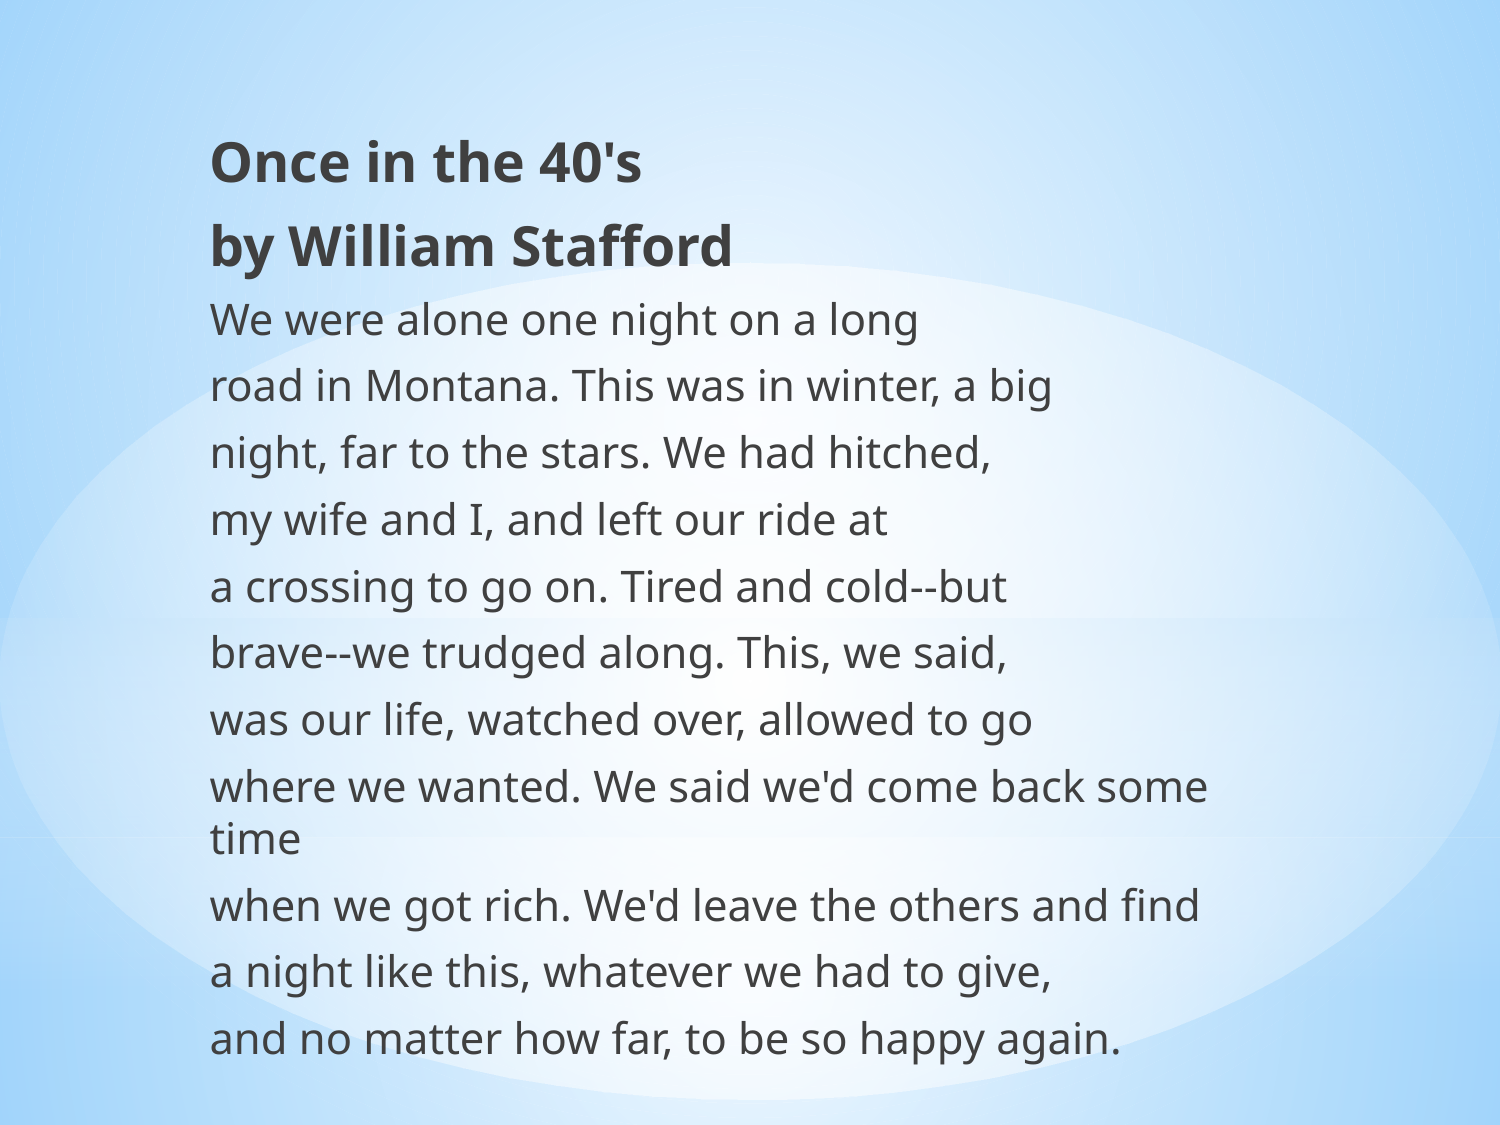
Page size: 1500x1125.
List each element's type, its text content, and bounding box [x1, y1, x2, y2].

list Once in the 40's by William Stafford We were alone one night on a long road in Montana. This was in winter, a big night, far to the stars. We had hitched, my wife and I, and left our ride at a crossing to go on. Tired and cold--but brave--we trudged along. This, we said, was our life, watched over, allowed to go where we wanted. We said we'd come back some time when we got rich. We'd leave the others and find a night like this, whatever we had to give, and no matter how far, to be so happy again. [187, 120, 1238, 1075]
